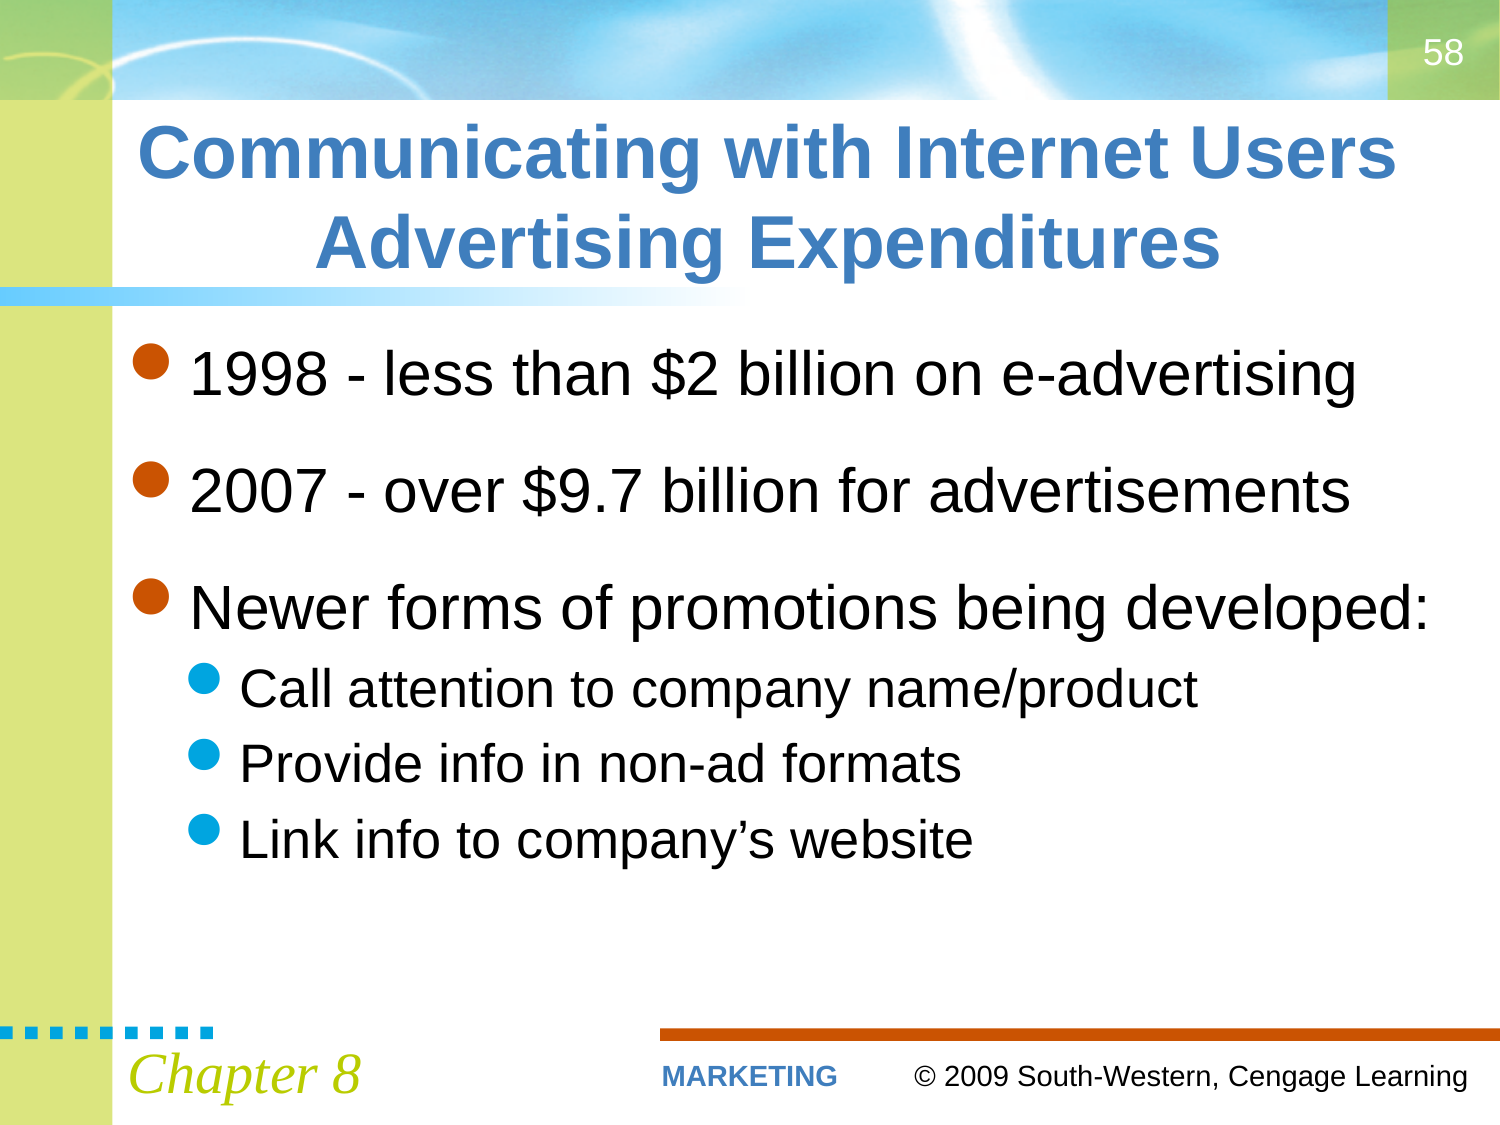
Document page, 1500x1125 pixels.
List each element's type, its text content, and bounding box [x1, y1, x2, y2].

title Communicating with Internet Users Advertising Expenditures [112, 99, 1426, 288]
slide_number 58 [1387, 0, 1500, 101]
list 1998 - less than $2 billion on e-advertising 2007 - over $9.7 billion for advertisements Newer forms of promotions being developed: Call attention to company name/product Provide info in non-ad formats Link info to company’s website [112, 324, 1451, 1001]
footer Chapter 8 [112, 1012, 638, 1113]
